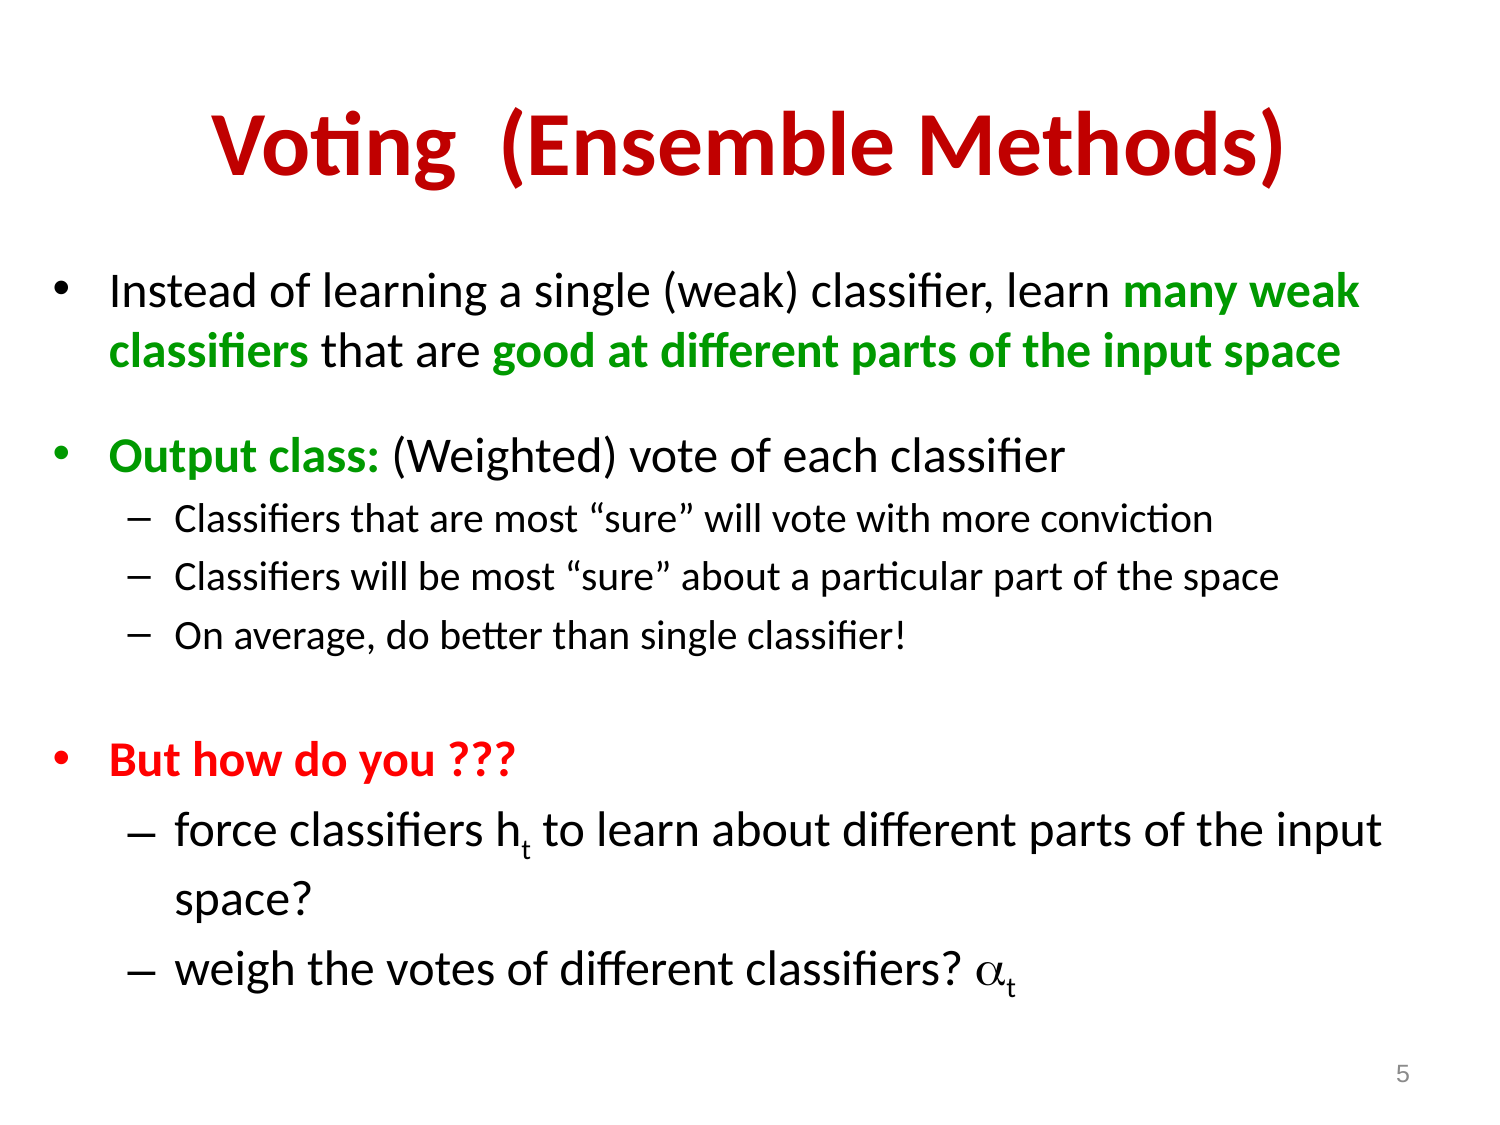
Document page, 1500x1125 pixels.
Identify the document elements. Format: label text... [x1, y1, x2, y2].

list Instead of learning a single (weak) classifier, learn many weak classifiers that are good at different parts of the input space Output class: (Weighted) vote of each classifier Classifiers that are most “sure” will vote with more conviction Classifiers will be most “sure” about a particular part of the space On average, do better than single classifier! But how do you ??? force classifiers ht to learn about different parts of the input space? weigh the votes of different classifiers? t [37, 249, 1488, 1075]
slide_number 5 [1074, 1042, 1425, 1103]
title Voting (Ensemble Methods) [75, 45, 1425, 233]
